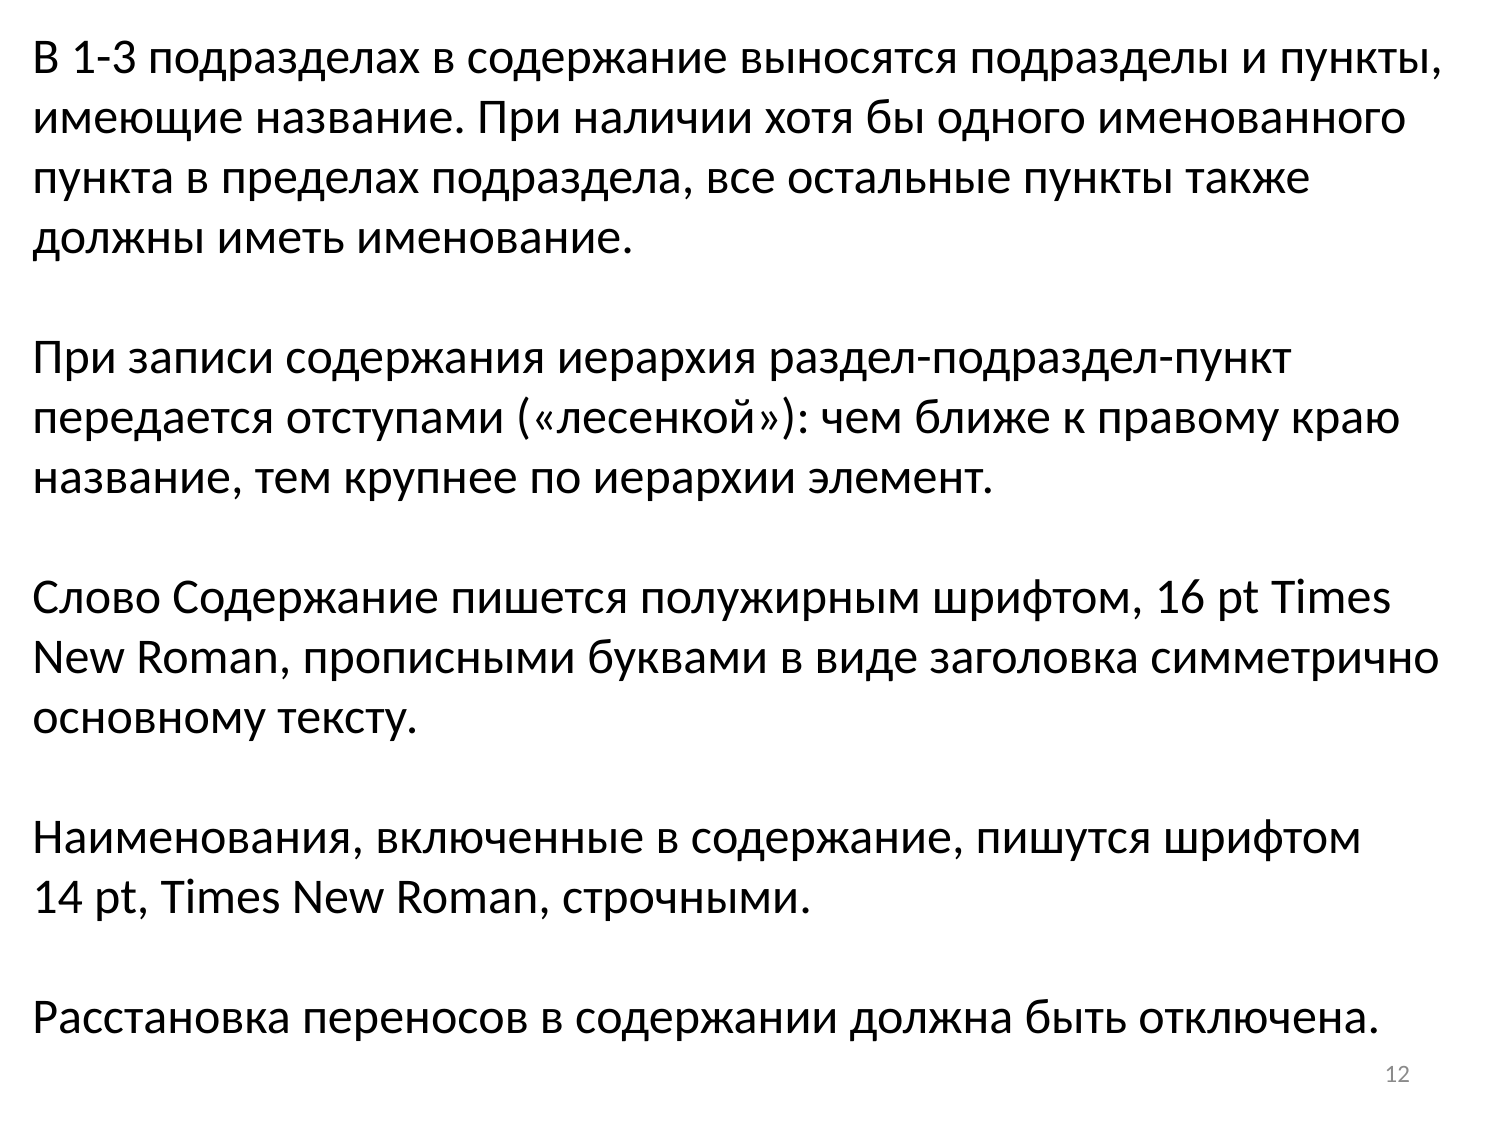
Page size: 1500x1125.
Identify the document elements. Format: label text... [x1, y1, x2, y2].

text_box В 1-3 подразделах в содержание выносятся подразделы и пункты, имеющие название. При наличии хотя бы одного именованного пункта в пределах подраздела, все остальные пункты также должны иметь именование. При записи содержания иерархия раздел-подраздел-пункт передается отступами («лесенкой»): чем ближе к правому краю название, тем крупнее по иерархии элемент. Слово Содержание пишется полужирным шрифтом, 16 pt Times New Roman, прописными буквами в виде заголовка симметрично основному тексту. Наименования, включенные в содержание, пишутся шрифтом 14 pt, Times New Roman, строчными. Расстановка переносов в содержании должна быть отключена. [17, 15, 1483, 1051]
slide_number 12 [1074, 1051, 1425, 1103]
